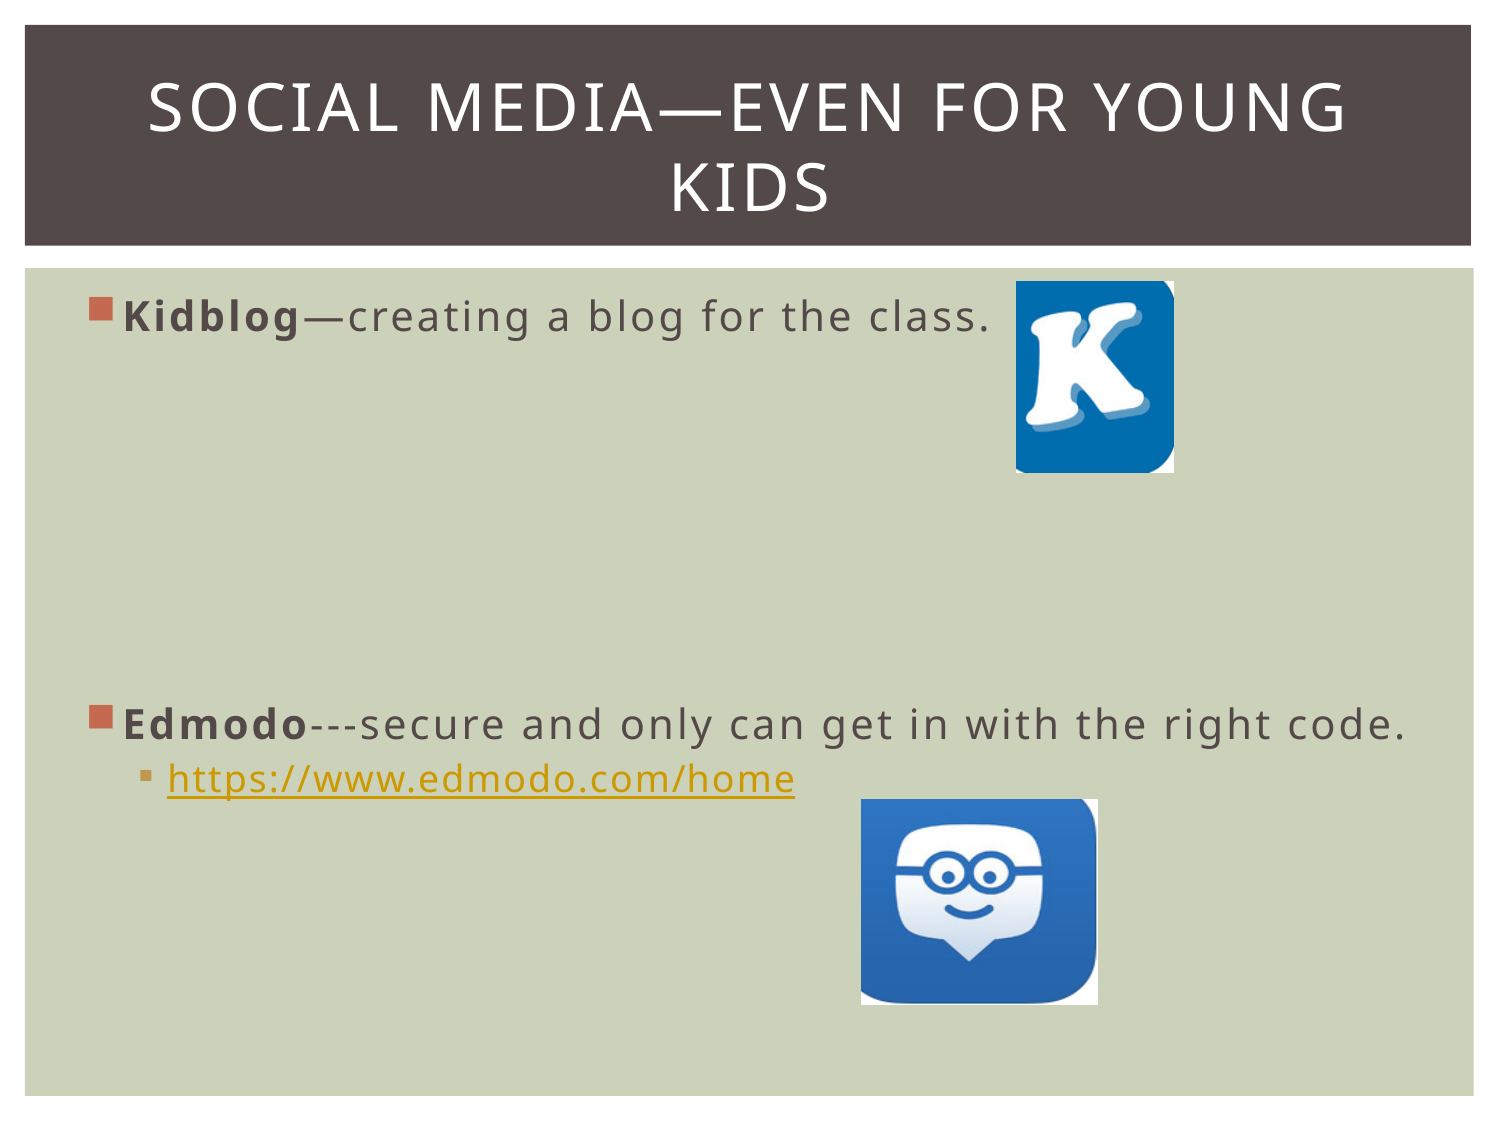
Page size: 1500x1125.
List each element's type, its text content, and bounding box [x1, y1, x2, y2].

picture [1016, 281, 1174, 473]
picture [860, 798, 1098, 1006]
title Social Media—Even for Young Kids [62, 58, 1438, 232]
list Kidblog—creating a blog for the class. Edmodo---secure and only can get in with the right code. https://www.edmodo.com/home [62, 281, 1442, 1005]
